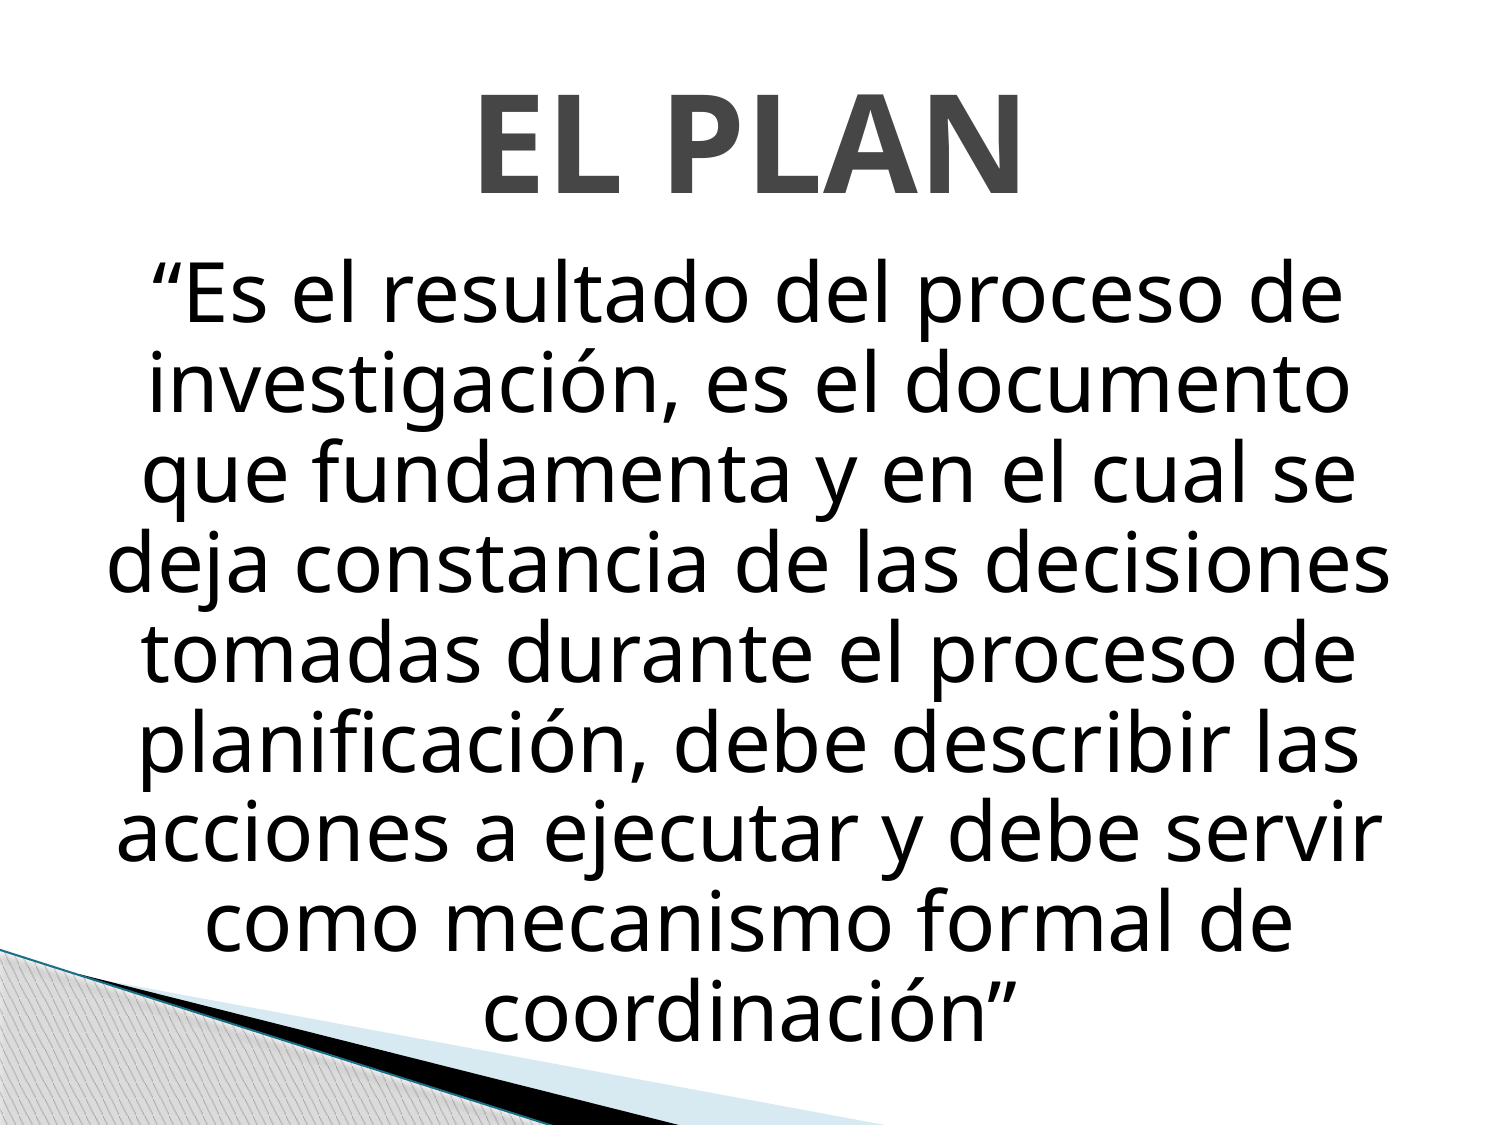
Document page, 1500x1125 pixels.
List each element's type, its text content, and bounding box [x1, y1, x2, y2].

list “Es el resultado del proceso de investigación, es el documento que fundamenta y en el cual se deja constancia de las decisiones tomadas durante el proceso de planificación, debe describir las acciones a ejecutar y debe servir como mecanismo formal de coordinación” [75, 243, 1425, 1068]
title EL PLAN [75, 45, 1425, 233]
